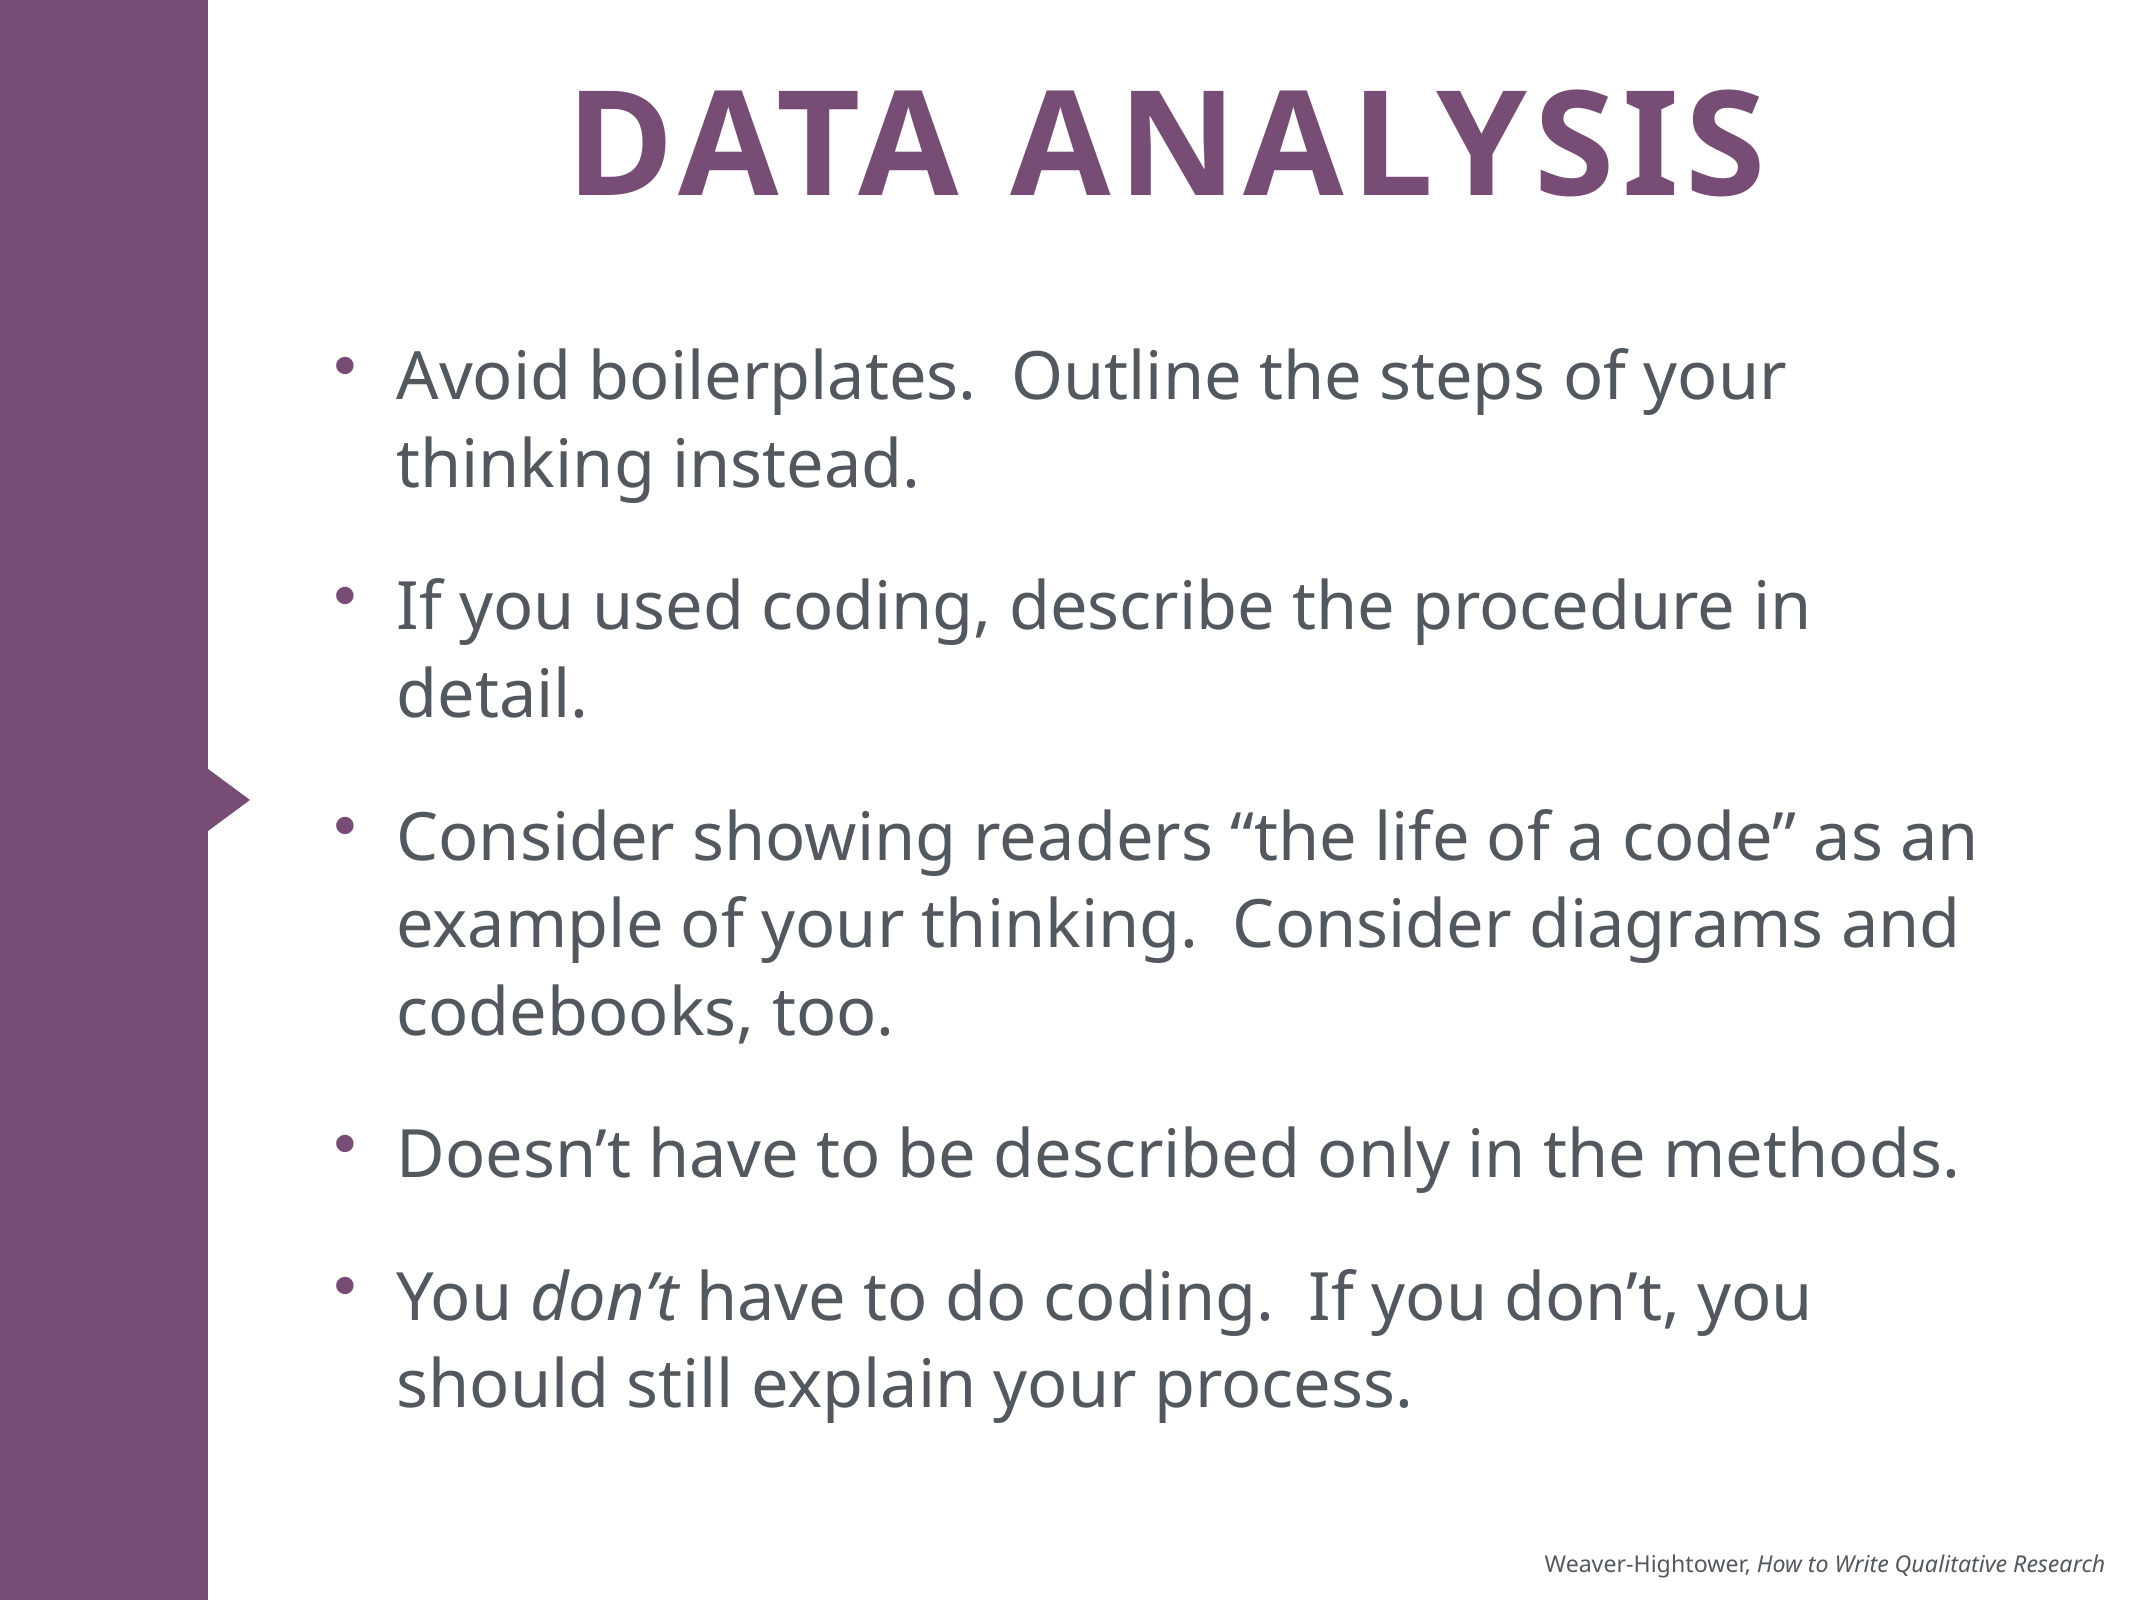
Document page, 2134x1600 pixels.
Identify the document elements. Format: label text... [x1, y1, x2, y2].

list Avoid boilerplates. Outline the steps of your thinking instead. If you used coding, describe the procedure in detail. Consider showing readers “the life of a code” as an example of your thinking. Consider diagrams and codebooks, too. Doesn’t have to be described only in the methods. You don’t have to do coding. If you don’t, you should still explain your process. [333, 324, 2002, 1487]
title Data analysis [333, 41, 2002, 266]
